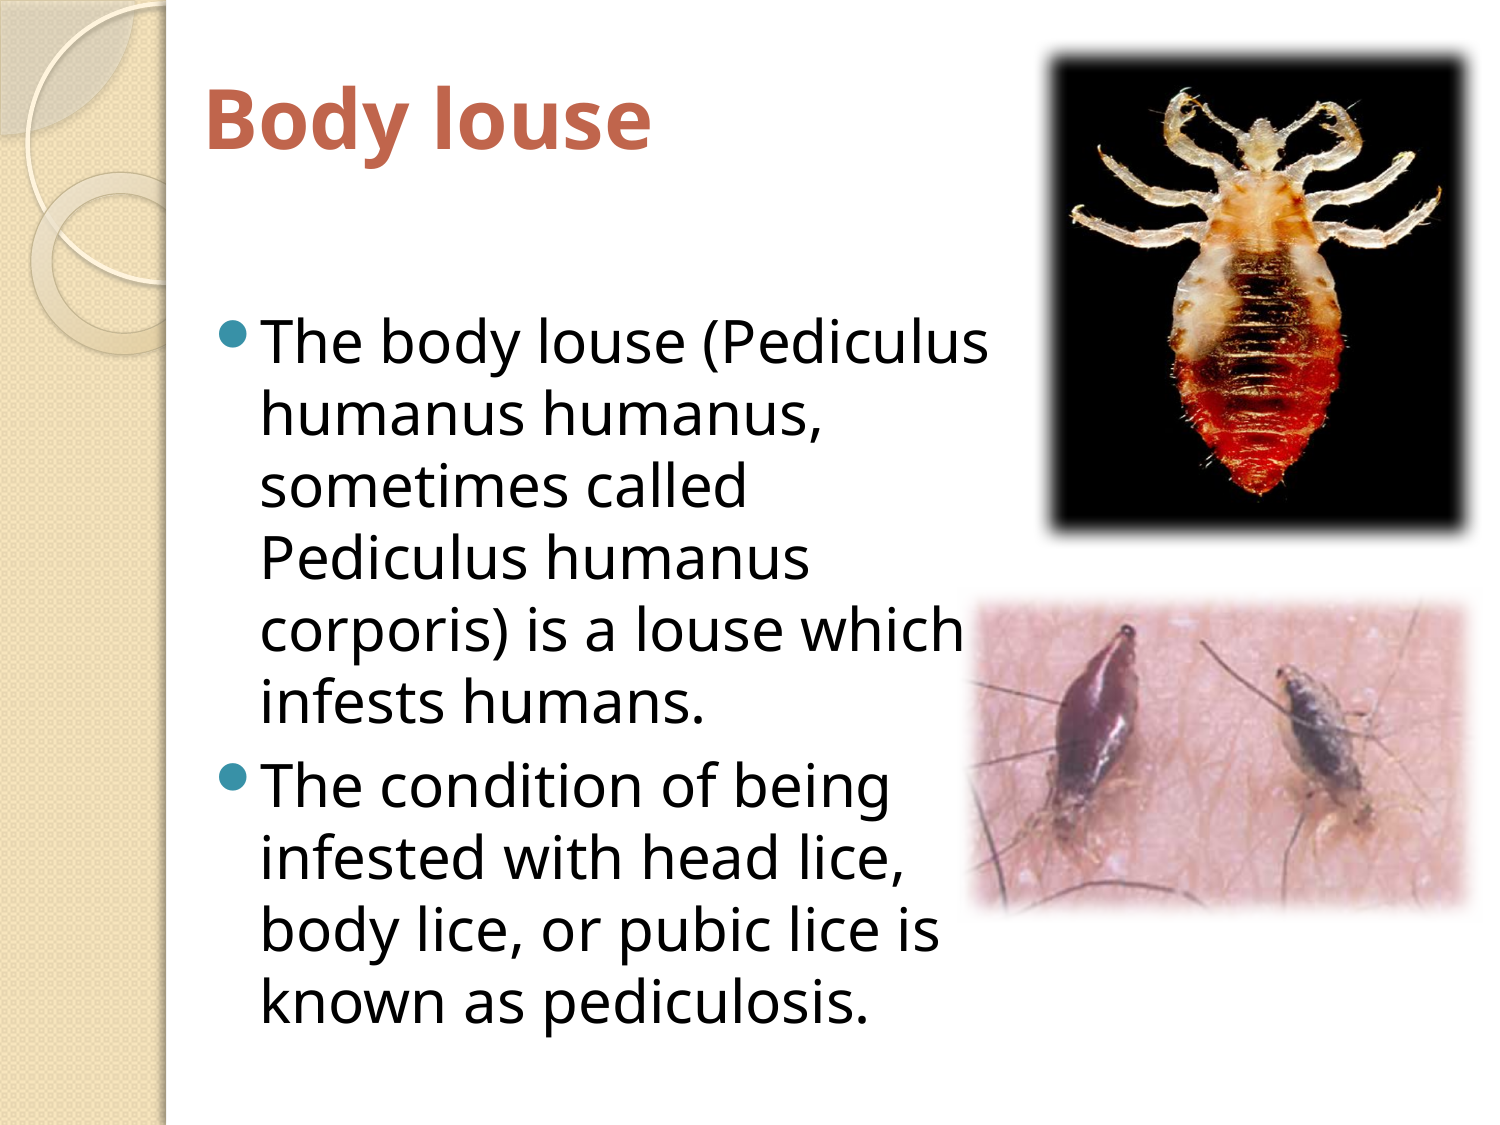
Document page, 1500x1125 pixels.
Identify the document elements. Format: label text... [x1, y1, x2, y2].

title Body louse [187, 45, 1025, 188]
picture [957, 587, 1483, 924]
list The body louse (Pediculus humanus humanus, sometimes called Pediculus humanus corporis) is a louse which infests humans. The condition of being infested with head lice, body lice, or pubic lice is known as pediculosis. [187, 212, 1013, 1100]
picture [1032, 37, 1483, 551]
